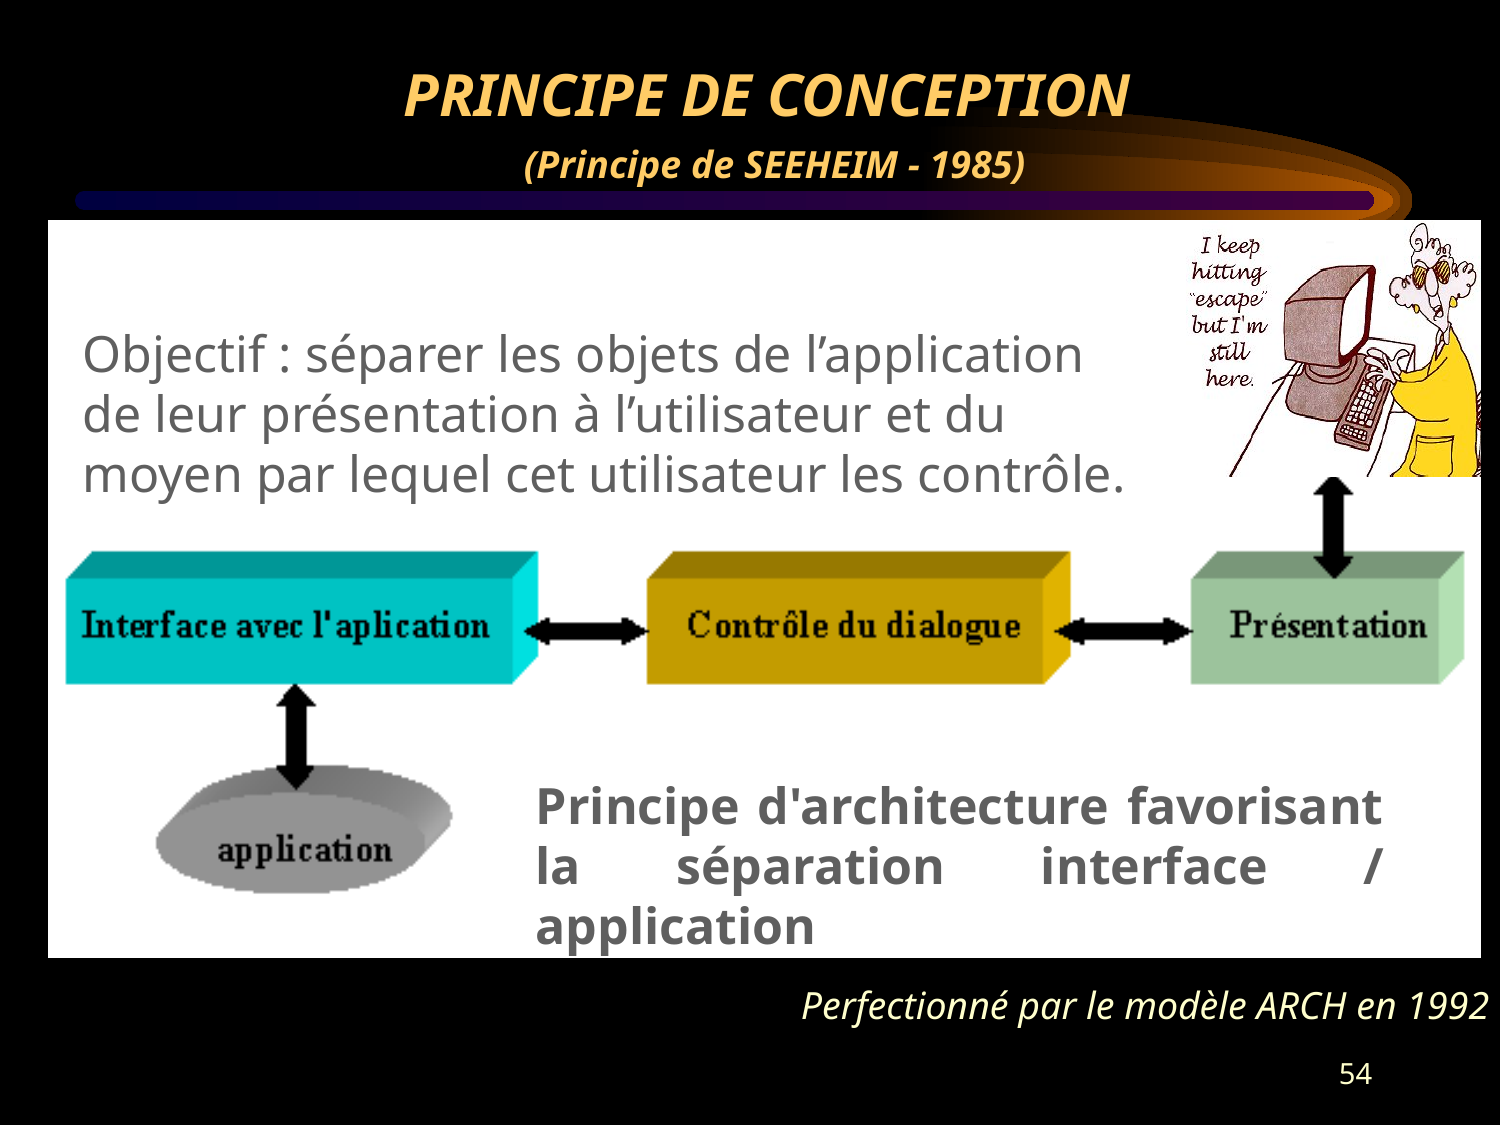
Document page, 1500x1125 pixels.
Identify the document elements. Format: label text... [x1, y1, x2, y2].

title PRINCIPE DE CONCEPTION (Principe de SEEHEIM - 1985) [137, 28, 1413, 217]
picture [48, 220, 1481, 958]
text_box Perfectionné par le modèle ARCH en 1992 [786, 974, 1500, 1035]
slide_number 54 [1074, 1037, 1388, 1113]
